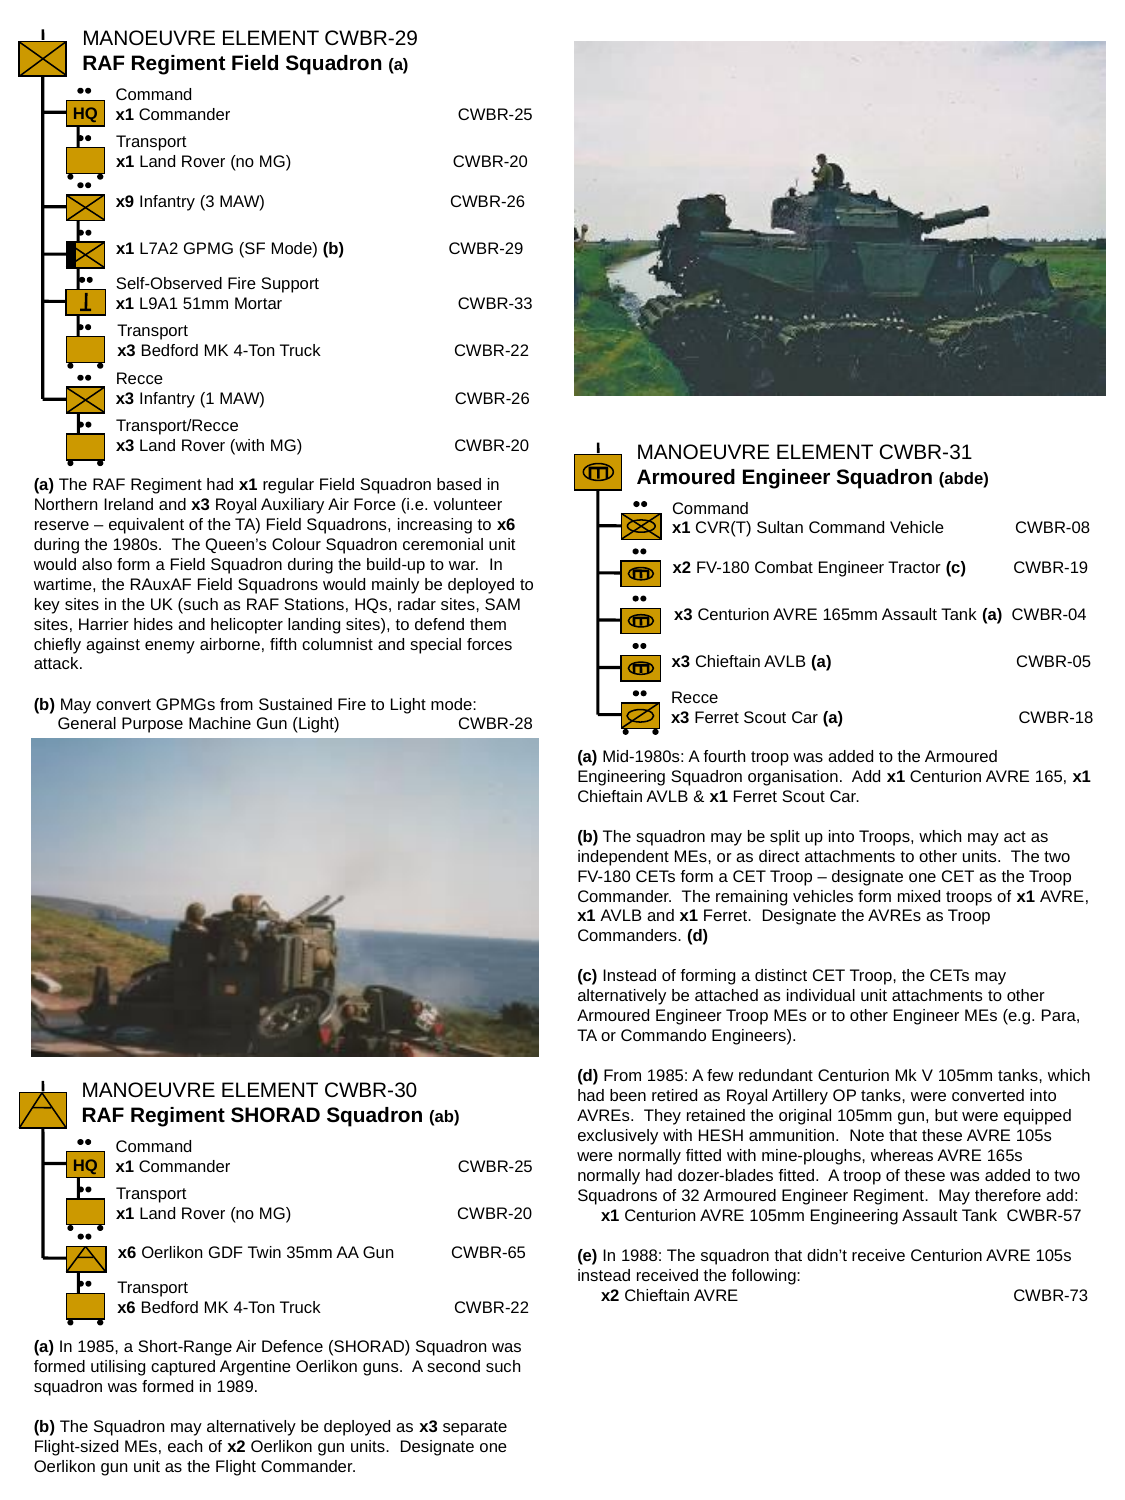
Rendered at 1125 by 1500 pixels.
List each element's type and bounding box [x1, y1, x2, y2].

text_box [78, 1234, 91, 1239]
text_box [19, 1328, 547, 1484]
text_box [574, 430, 1109, 735]
text_box [78, 183, 91, 188]
text_box [19, 1068, 549, 1325]
text_box [633, 643, 646, 649]
text_box [633, 596, 646, 601]
text_box [19, 17, 1106, 1312]
picture [30, 738, 539, 1057]
picture [574, 41, 1106, 396]
text_box [633, 549, 646, 554]
